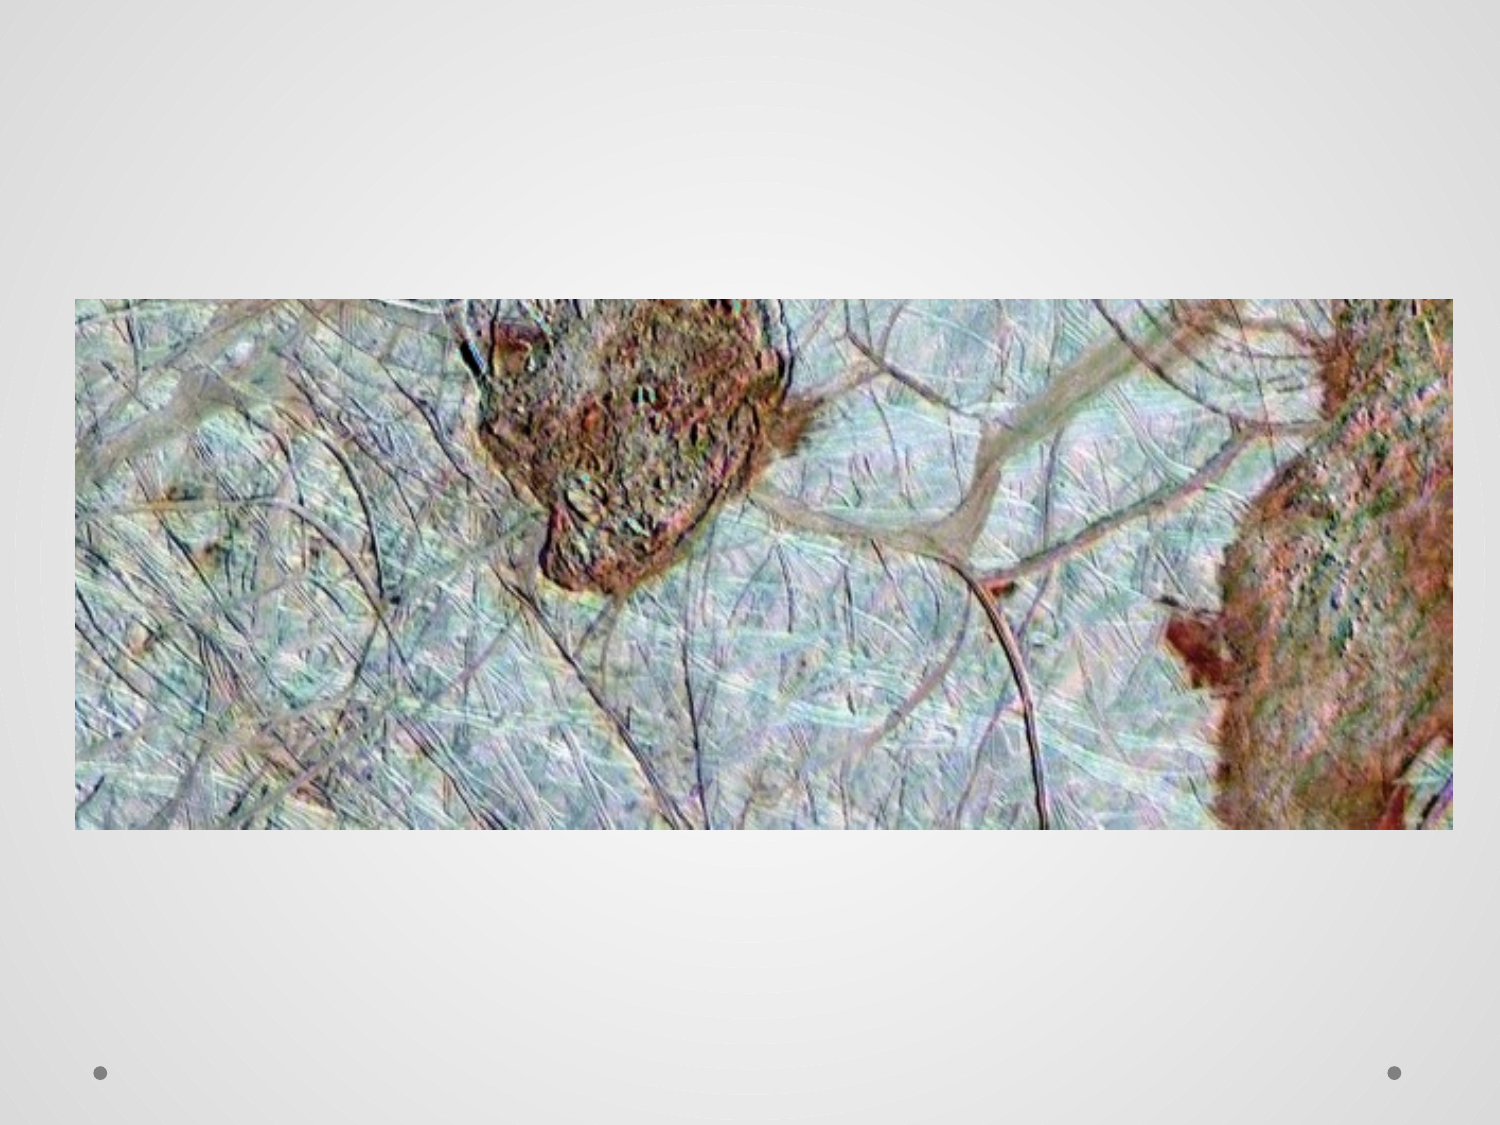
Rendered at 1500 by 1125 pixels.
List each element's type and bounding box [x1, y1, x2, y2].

picture [74, 299, 1454, 831]
